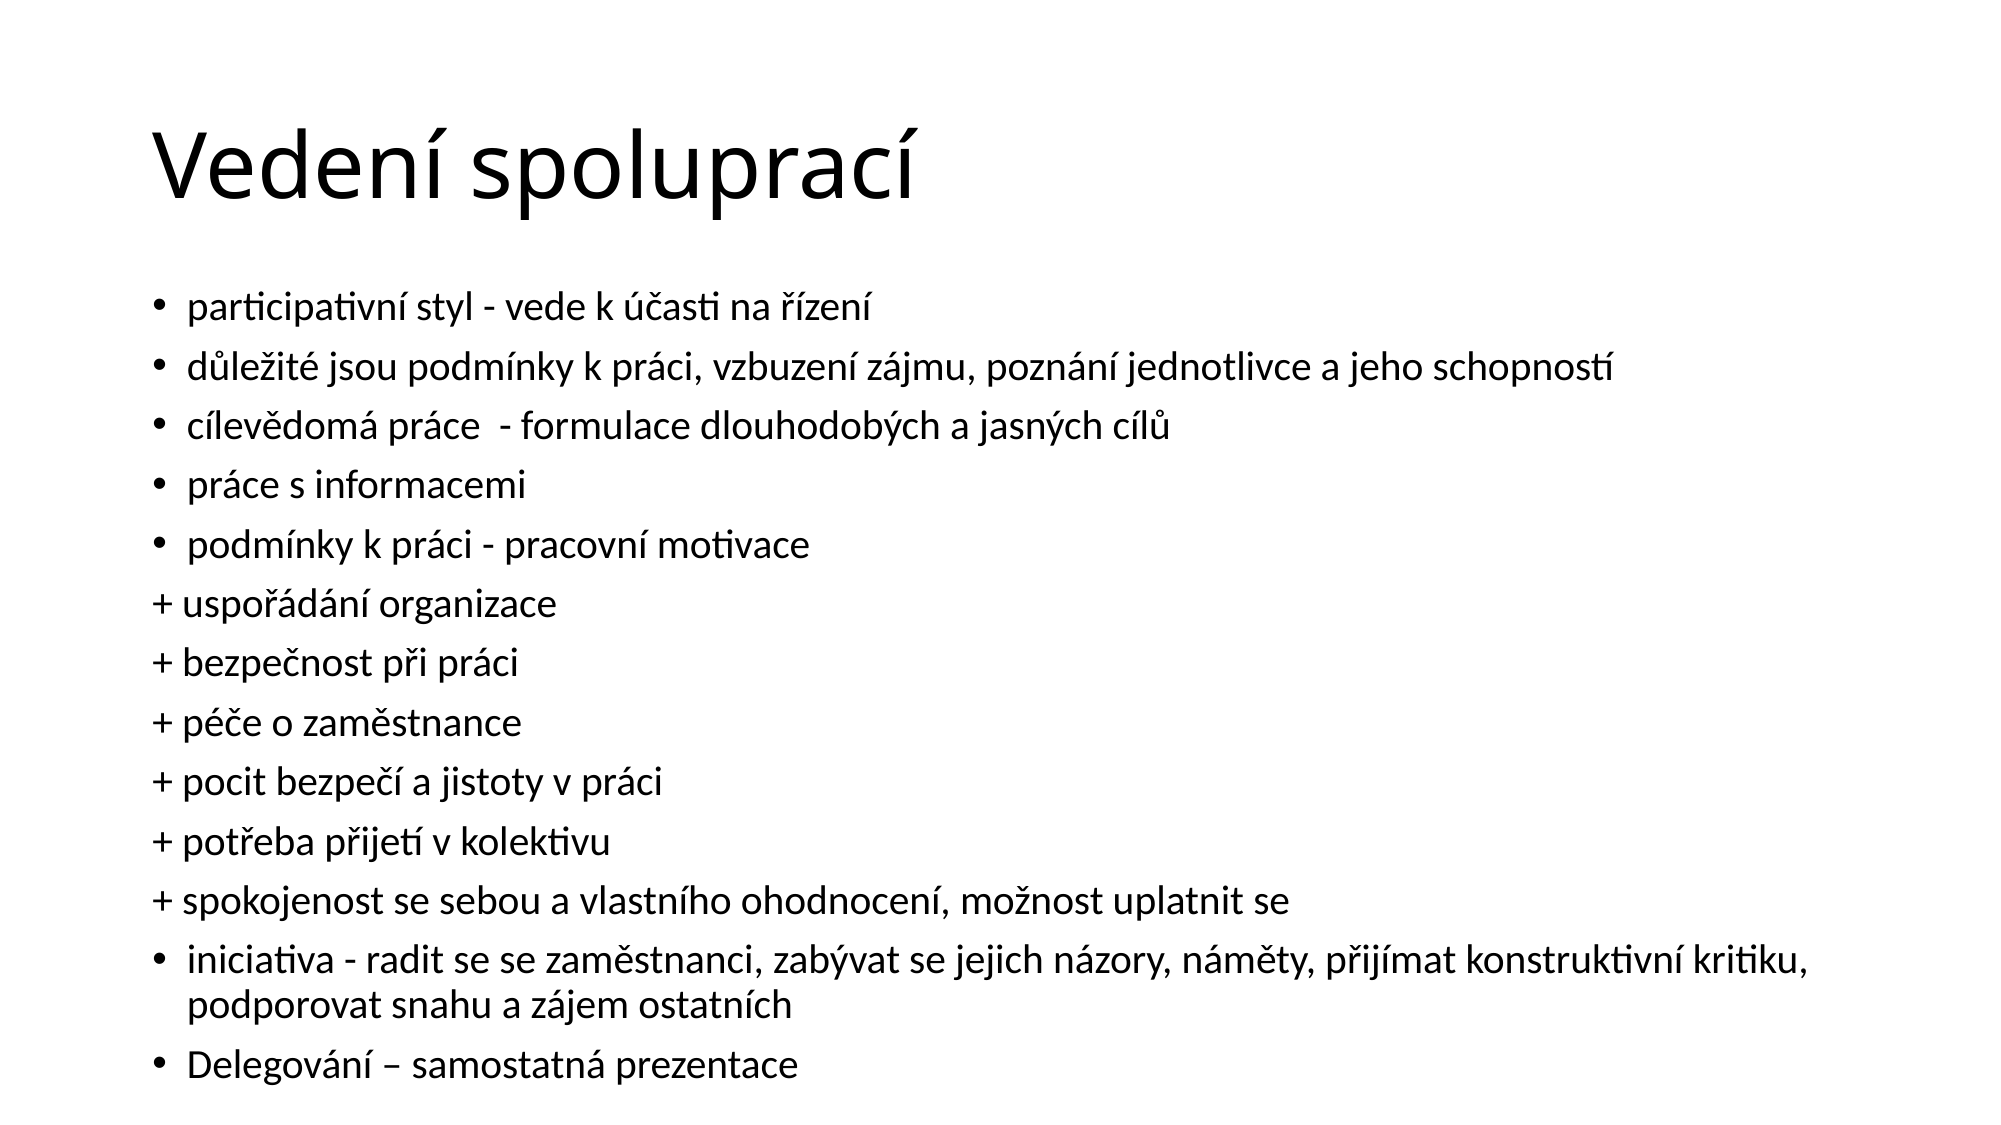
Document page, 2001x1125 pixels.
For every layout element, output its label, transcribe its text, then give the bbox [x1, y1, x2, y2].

list participativní styl - vede k účasti na řízení důležité jsou podmínky k práci, vzbuzení zájmu, poznání jednotlivce a jeho schopností cílevědomá práce - formulace dlouhodobých a jasných cílů práce s informacemi podmínky k práci - pracovní motivace + uspořádání organizace + bezpečnost při práci + péče o zaměstnance + pocit bezpečí a jistoty v práci + potřeba přijetí v kolektivu + spokojenost se sebou a vlastního ohodnocení, možnost uplatnit se iniciativa - radit se se zaměstnanci, zabývat se jejich názory, náměty, přijímat konstruktivní kritiku, podporovat snahu a zájem ostatních Delegování – samostatná prezentace [137, 277, 1890, 1102]
title Vedení spoluprací [137, 59, 1863, 277]
